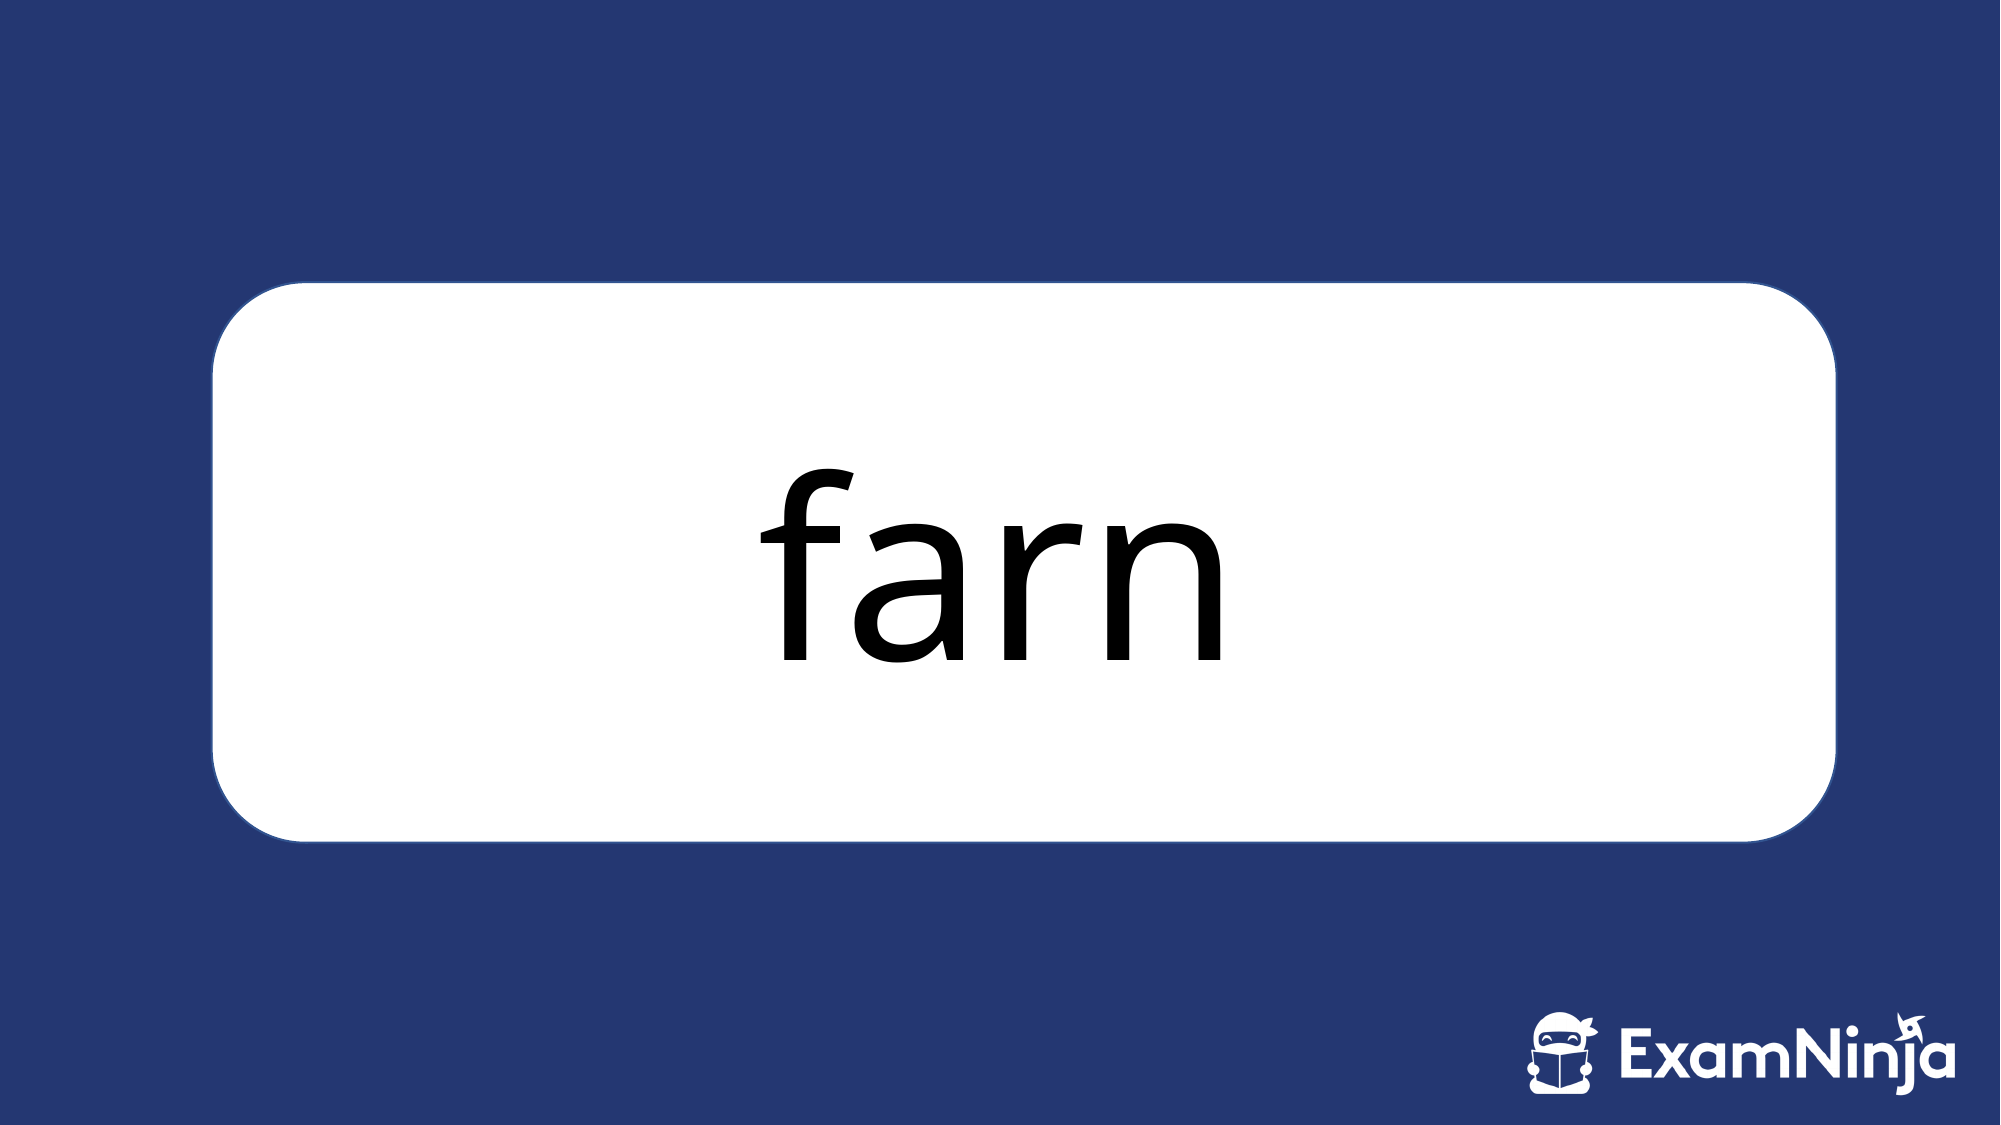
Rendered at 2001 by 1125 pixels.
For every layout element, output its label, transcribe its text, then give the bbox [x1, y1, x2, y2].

text_box farn [143, 403, 1857, 719]
picture [1501, 1003, 1979, 1102]
text_box [210, 281, 1838, 403]
text_box [210, 719, 1838, 844]
